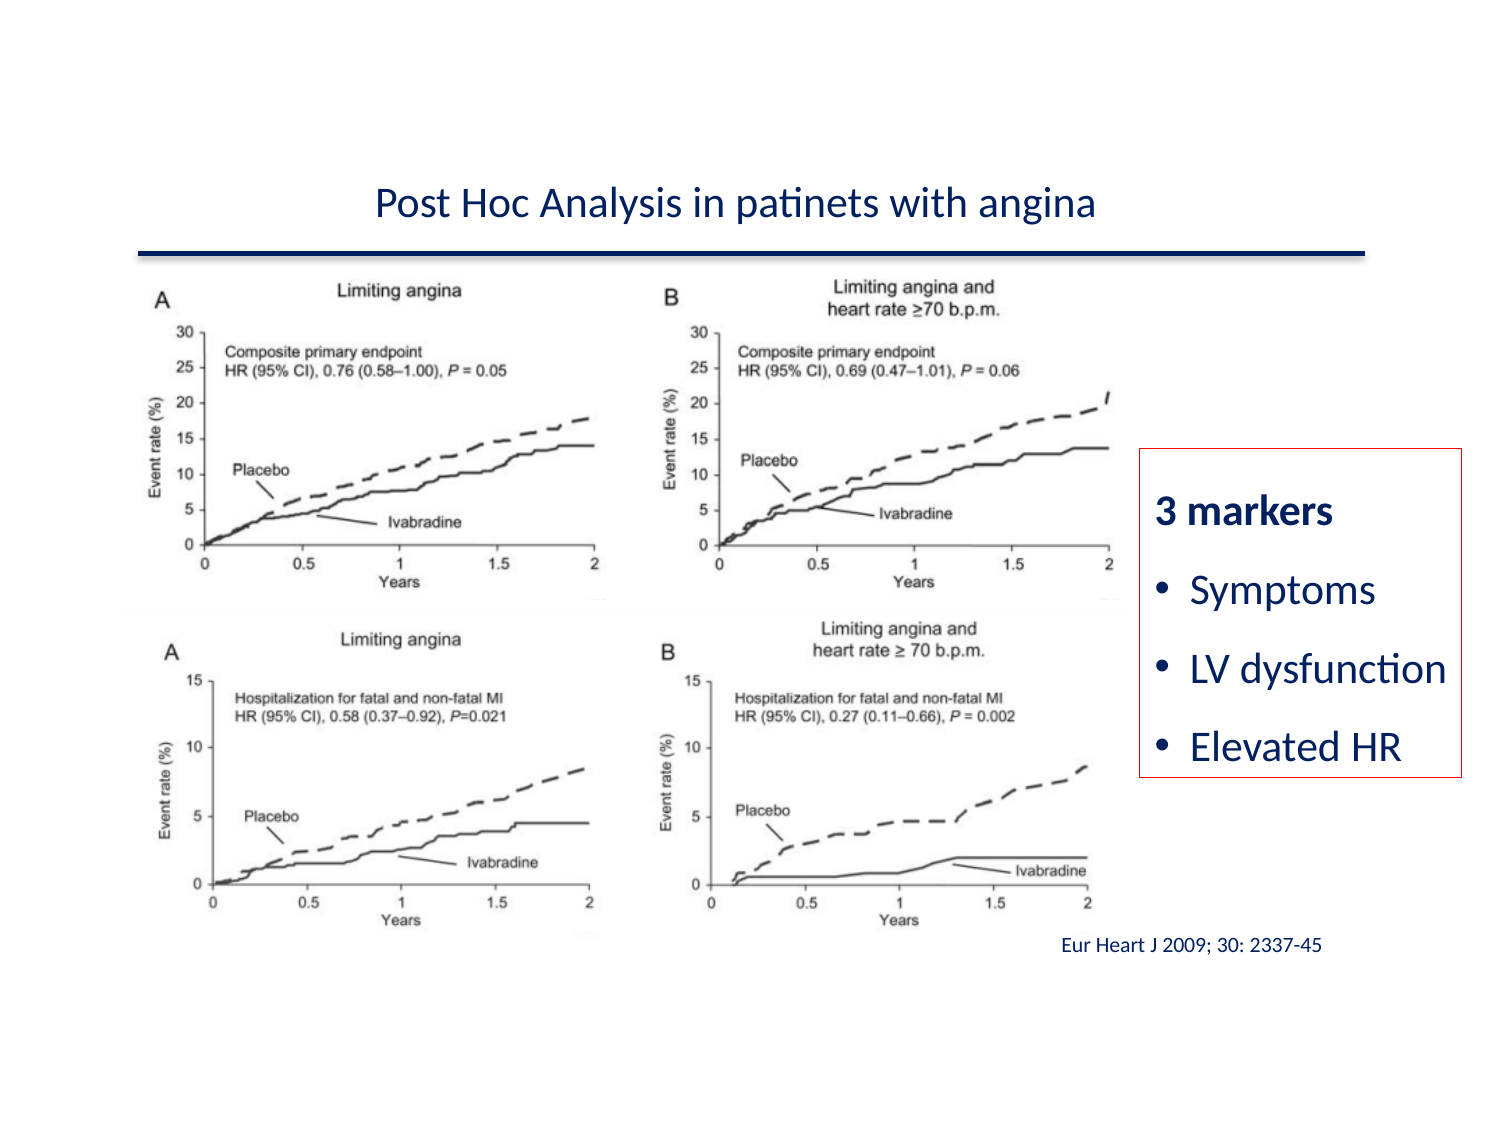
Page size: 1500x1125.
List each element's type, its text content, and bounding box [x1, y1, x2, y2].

text_box 3 markers Symptoms LV dysfunction Elevated HR [1139, 448, 1462, 778]
picture [105, 266, 1138, 600]
picture [116, 608, 1129, 937]
text_box Eur Heart J 2009; 30: 2337-45 [1046, 923, 1338, 965]
text_box Post Hoc Analysis in patinets with angina [360, 166, 1112, 234]
